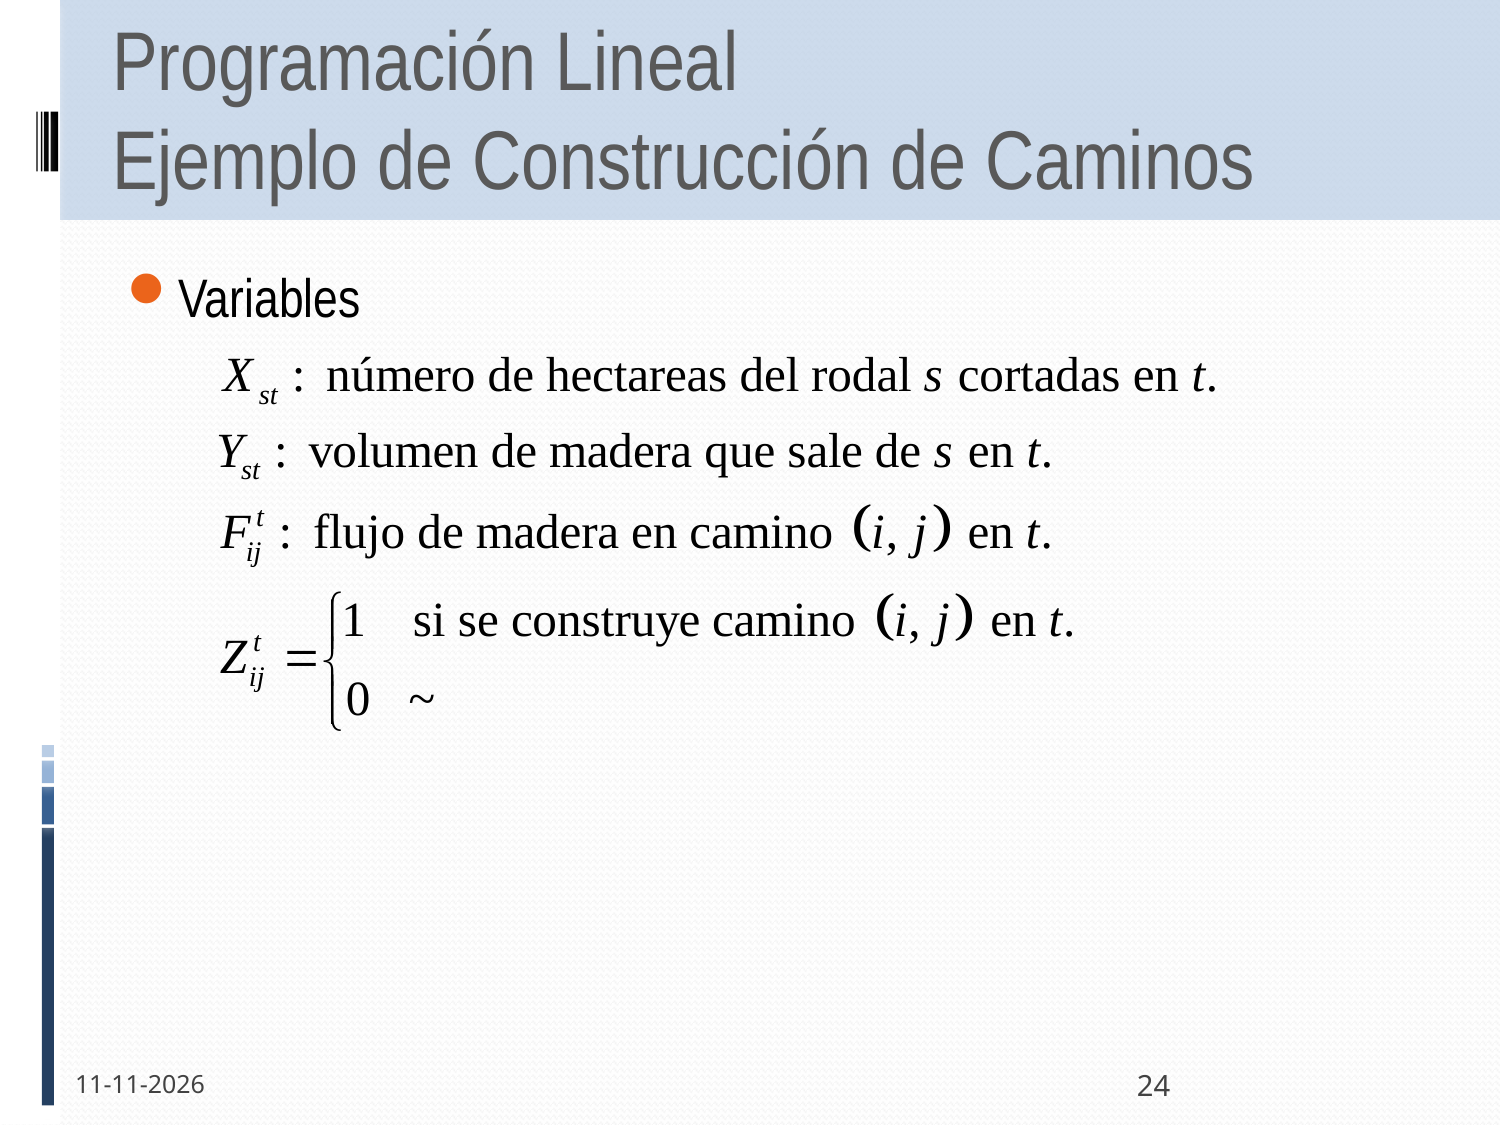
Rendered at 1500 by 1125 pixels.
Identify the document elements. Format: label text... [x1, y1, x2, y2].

slide_number 24 [1045, 1046, 1171, 1107]
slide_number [75, 1042, 243, 1103]
table_header P(N<X) [205, 343, 1229, 755]
list Variables [111, 255, 1436, 1038]
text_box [211, 341, 1224, 744]
title Programación Lineal Ejemplo de Construcción de Caminos [111, 18, 1436, 207]
